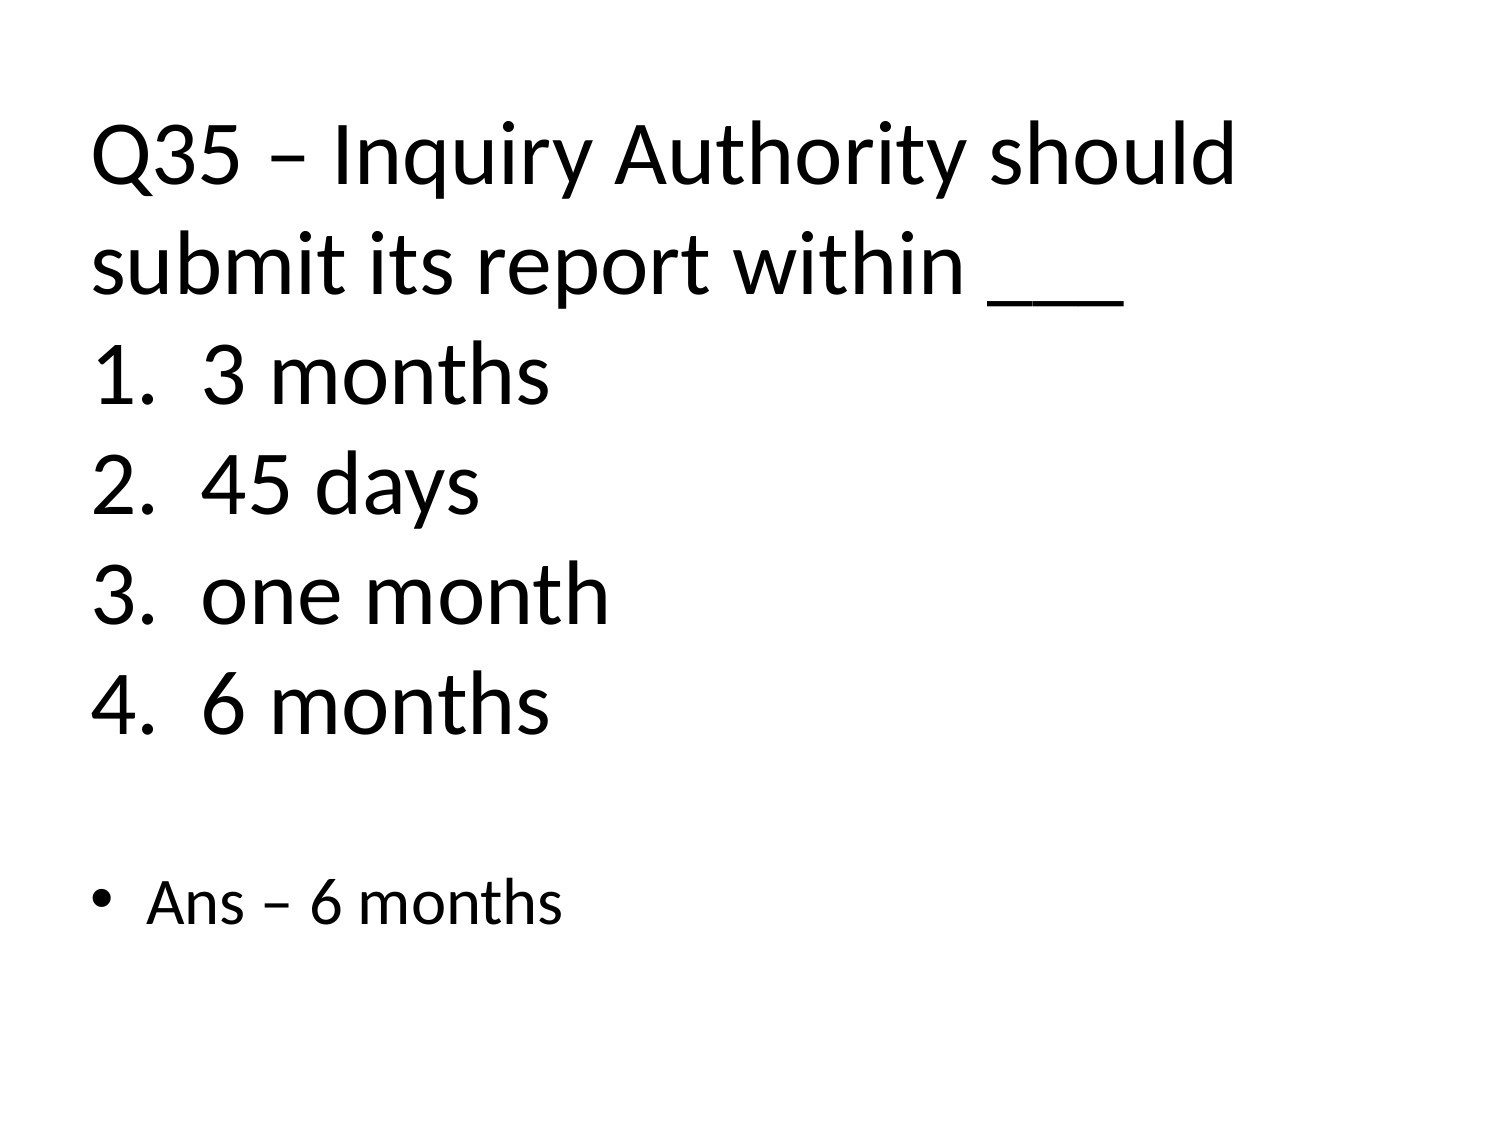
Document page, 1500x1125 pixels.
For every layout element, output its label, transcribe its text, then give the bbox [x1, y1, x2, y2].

title Q35 – Inquiry Authority should submit its report within ___ 1. 3 months 2. 45 days 3. one month 4. 6 months [75, 45, 1425, 800]
list Ans – 6 months [75, 849, 1425, 1005]
